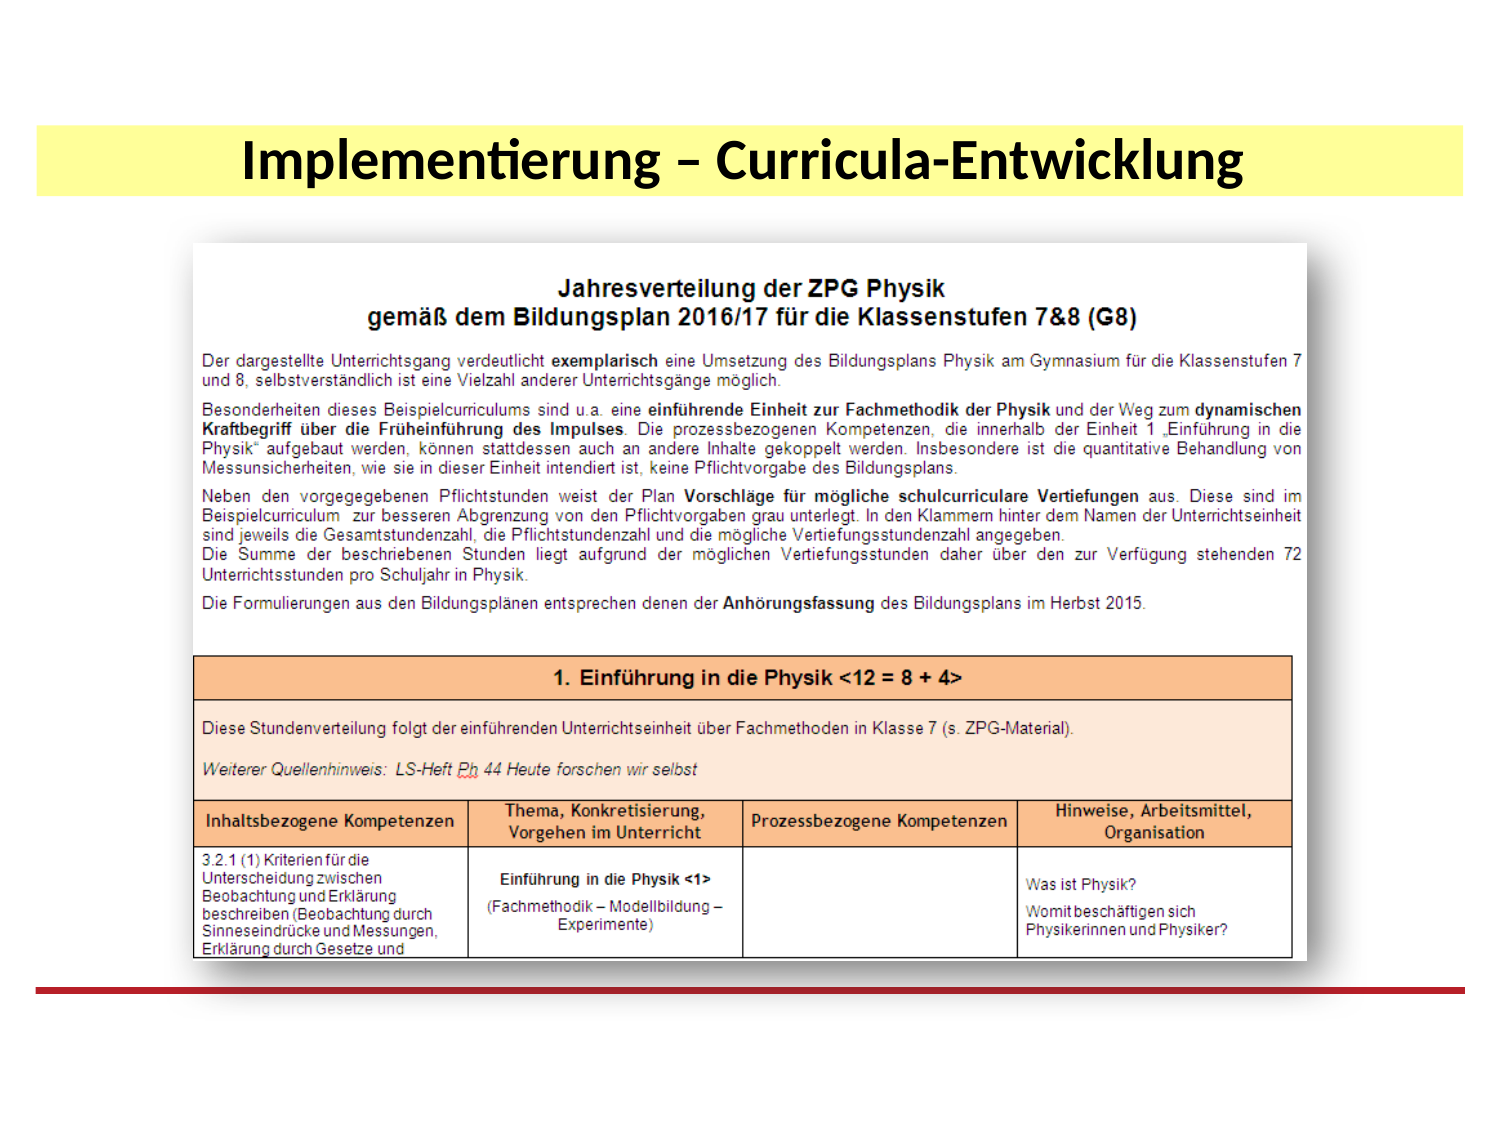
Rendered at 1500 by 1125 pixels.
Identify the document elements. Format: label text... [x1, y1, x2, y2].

picture [193, 243, 1307, 961]
text_box Implementierung – Curricula-Entwicklung [36, 113, 1464, 199]
